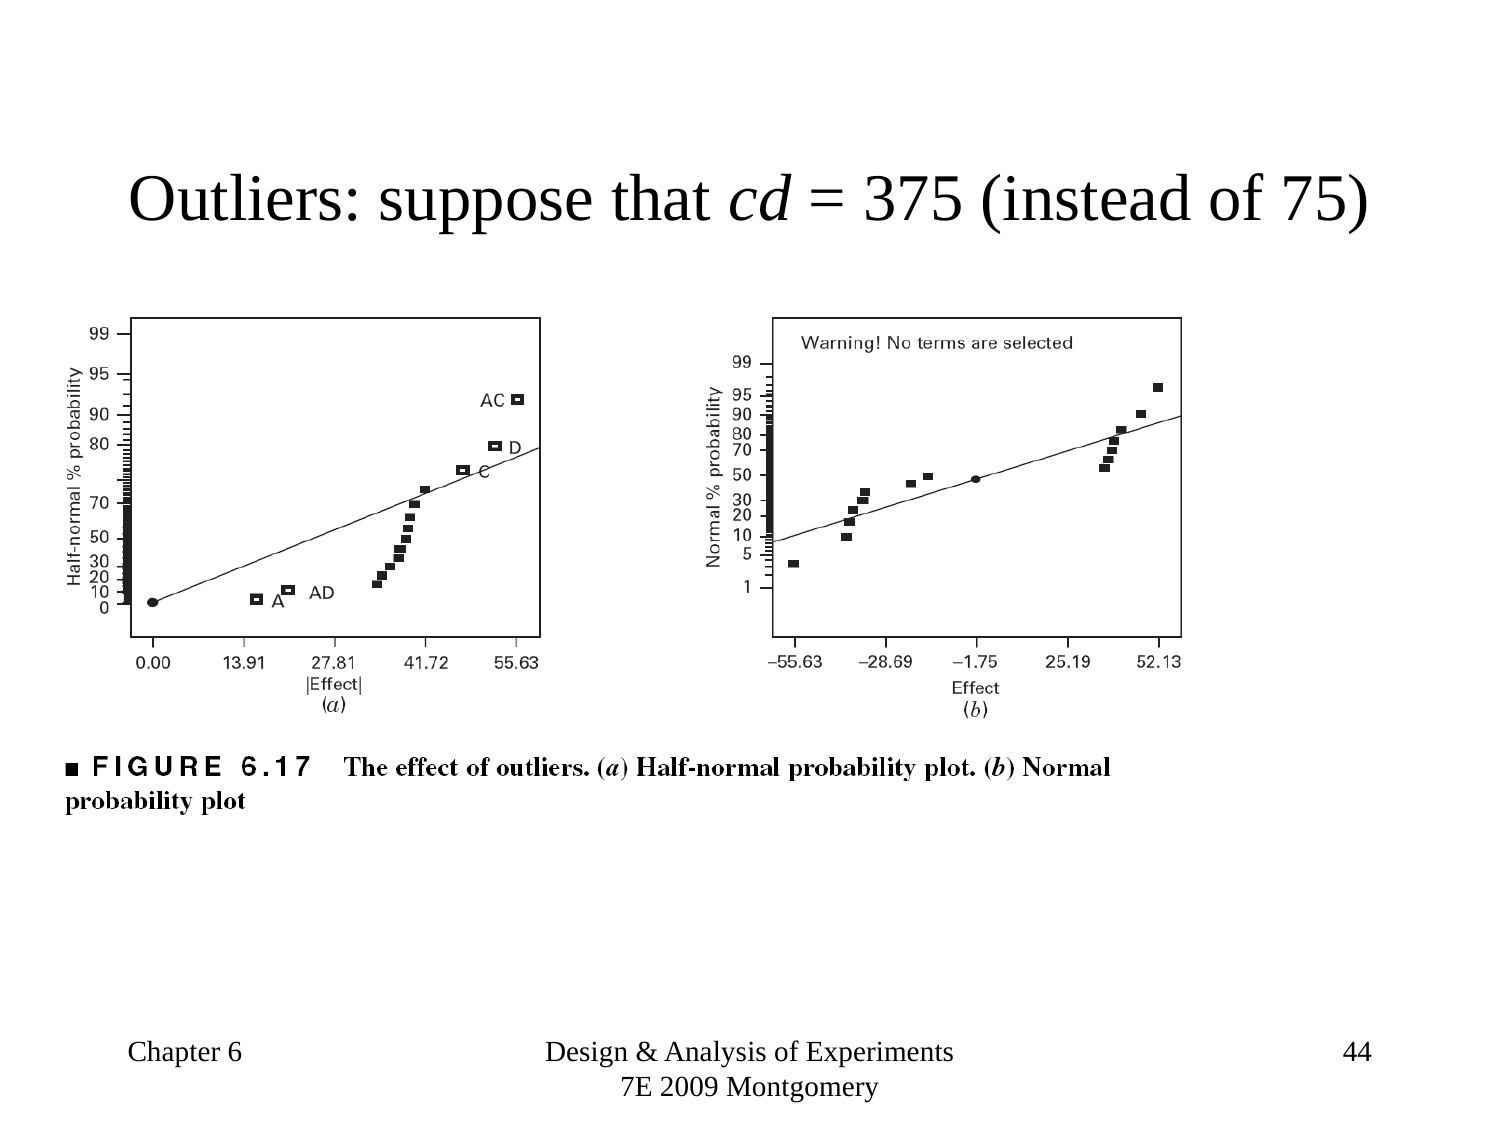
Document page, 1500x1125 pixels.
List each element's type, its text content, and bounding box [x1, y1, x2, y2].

slide_number 44 [1074, 1024, 1388, 1101]
slide_number Chapter 6 [112, 1024, 426, 1101]
footer Design & Analysis of Experiments 7E 2009 Montgomery [512, 1024, 988, 1101]
title Outliers: suppose that cd = 375 (instead of 75) [112, 99, 1388, 288]
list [0, 287, 1276, 834]
